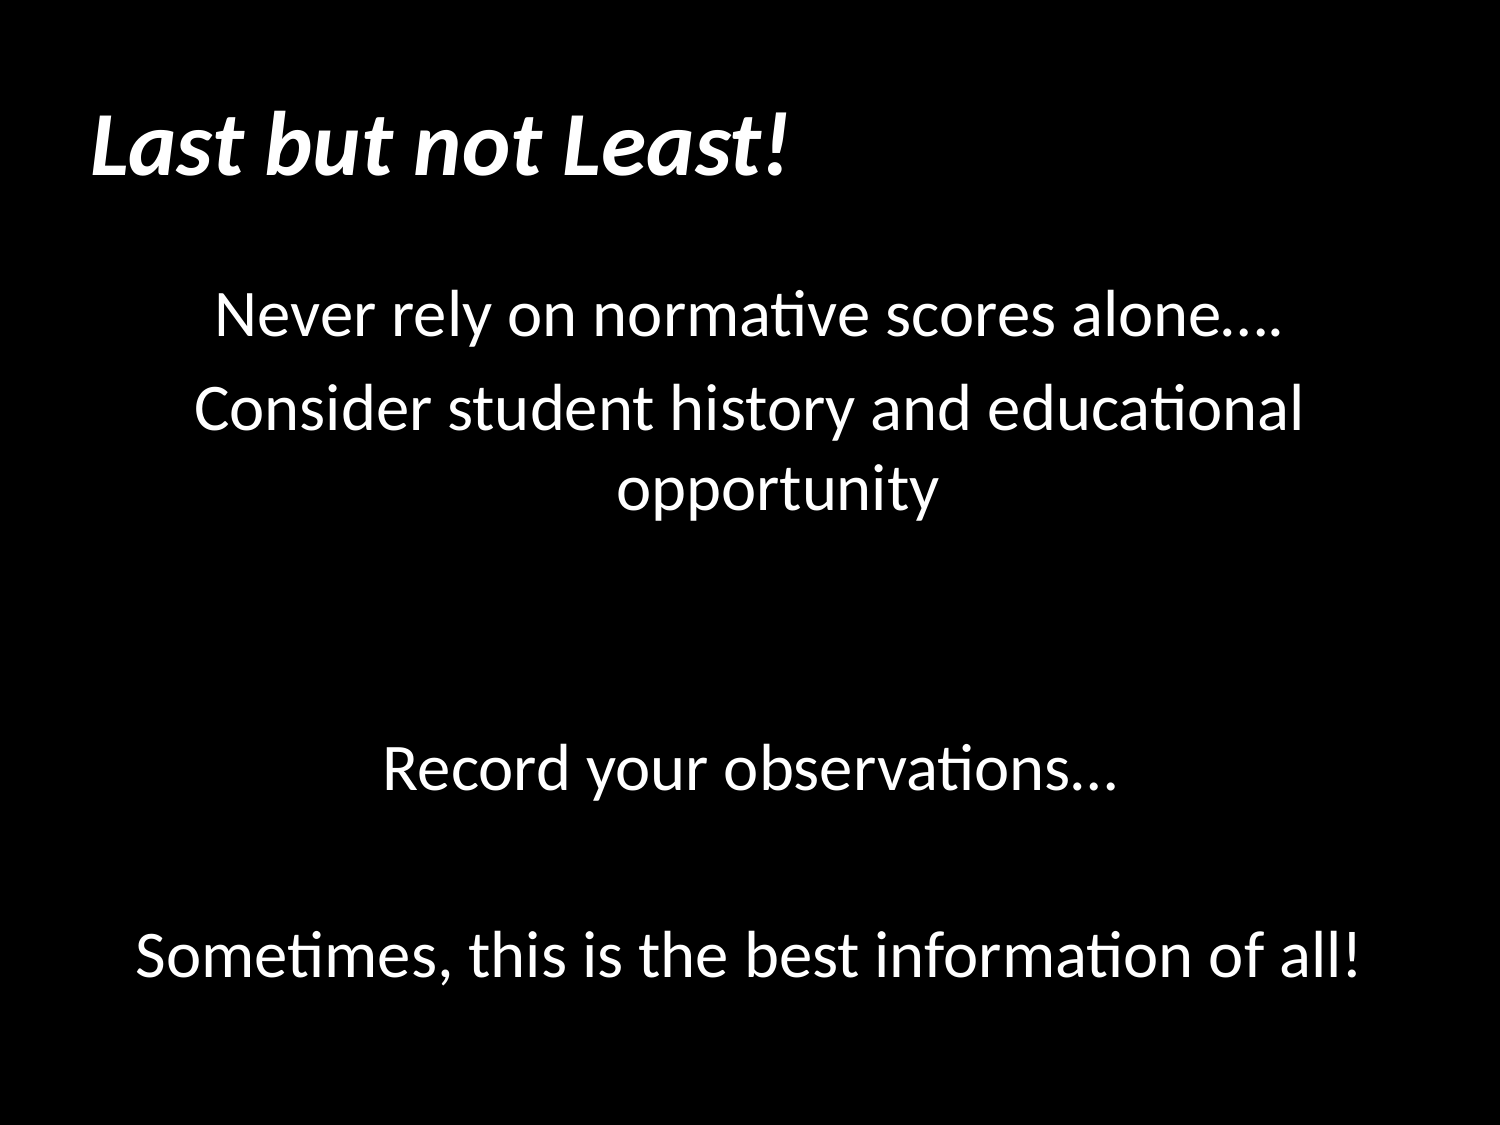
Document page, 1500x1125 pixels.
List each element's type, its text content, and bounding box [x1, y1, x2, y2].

title Last but not Least! [75, 45, 1425, 233]
list Never rely on normative scores alone…. Consider student history and educational opportunity Record your observations… Sometimes, this is the best information of all! [75, 262, 1425, 1005]
